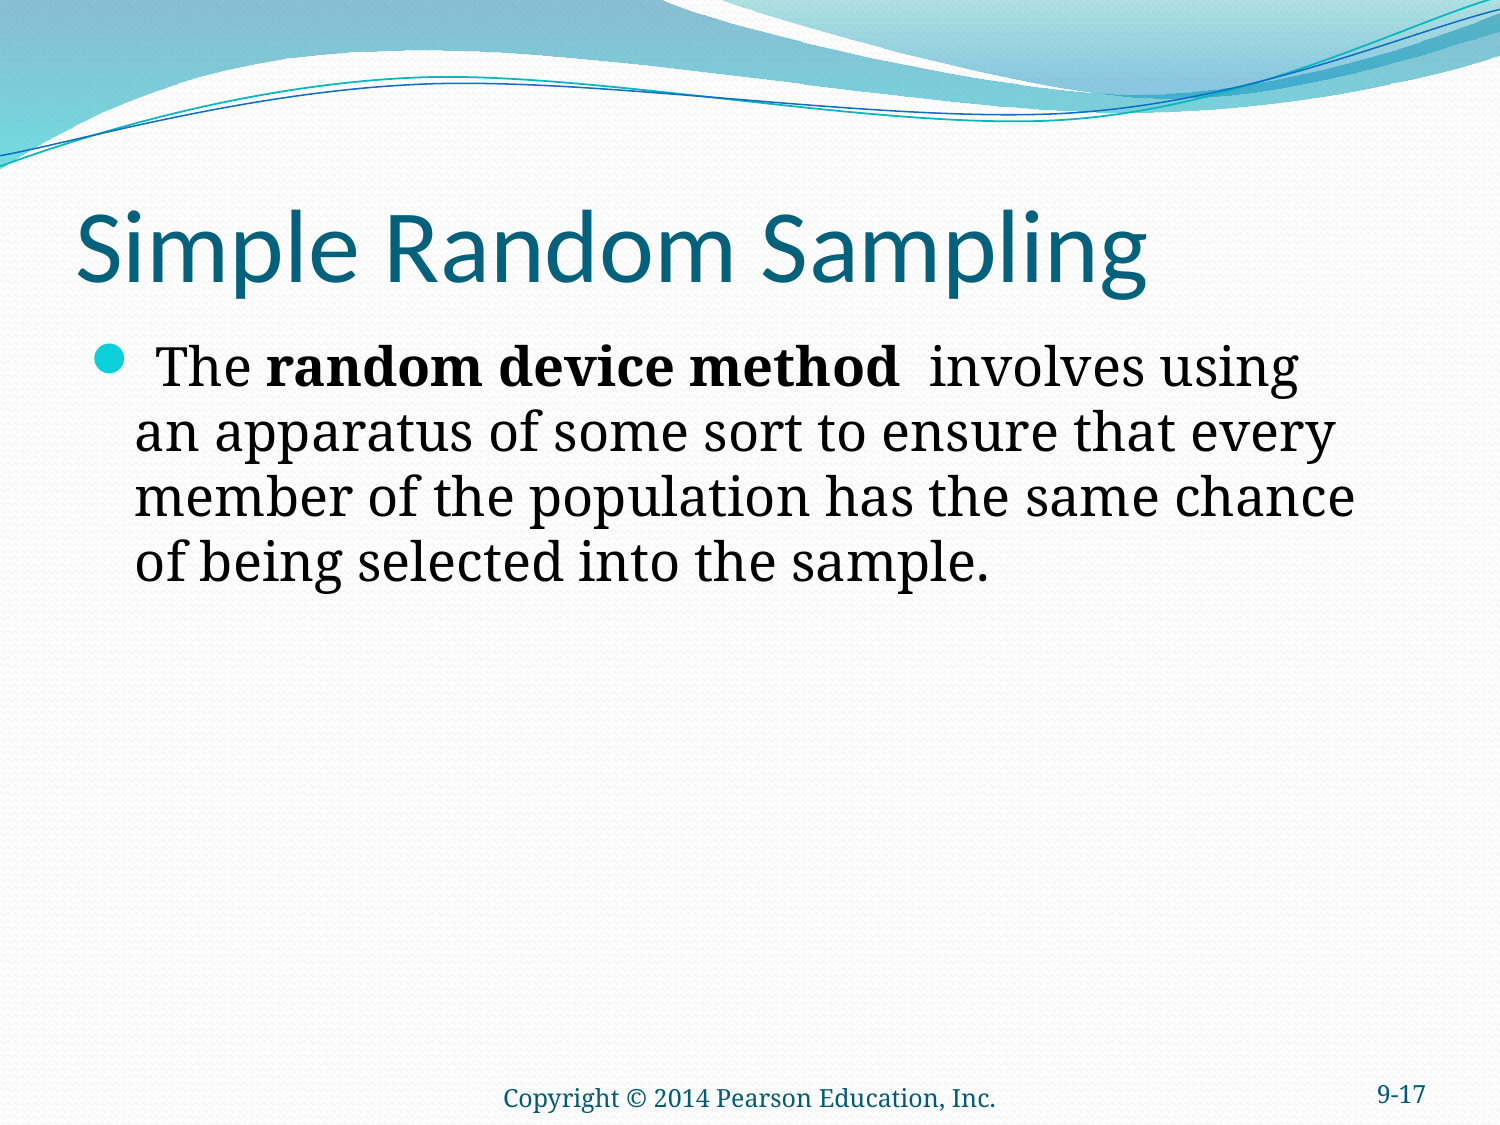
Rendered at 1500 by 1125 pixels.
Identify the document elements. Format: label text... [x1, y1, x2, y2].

title Simple Random Sampling [74, 115, 1426, 304]
list The random device method involves using an apparatus of some sort to ensure that every member of the population has the same chance of being selected into the sample. [74, 324, 1376, 849]
